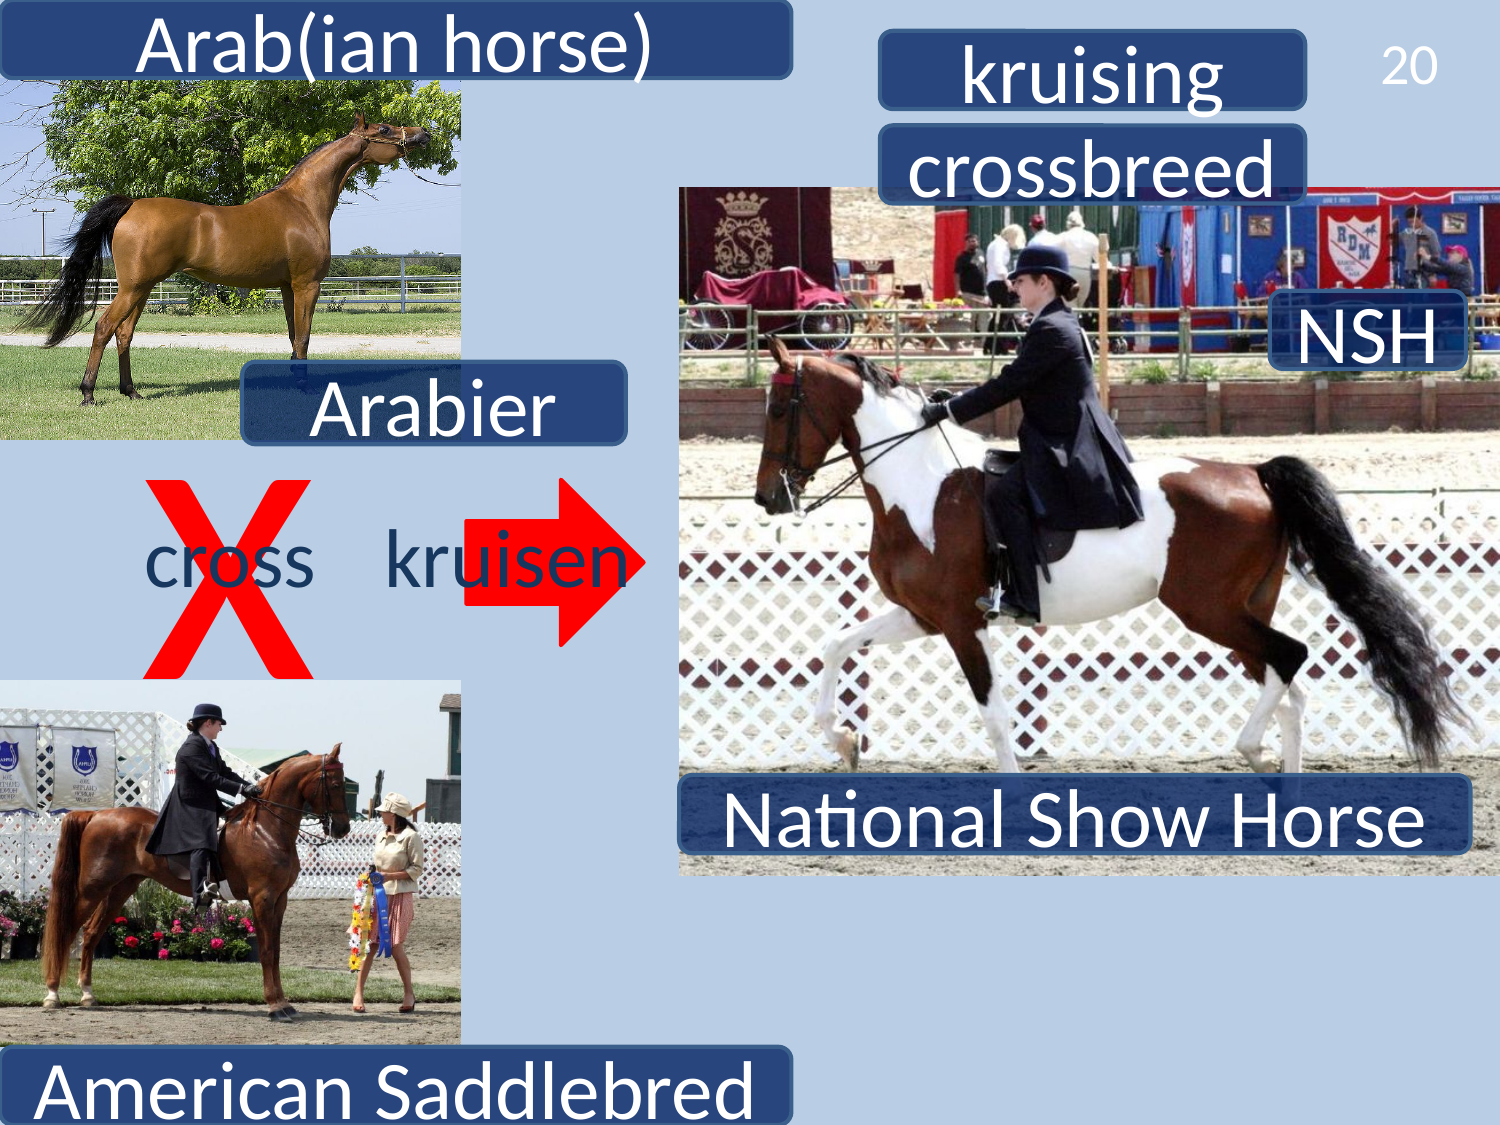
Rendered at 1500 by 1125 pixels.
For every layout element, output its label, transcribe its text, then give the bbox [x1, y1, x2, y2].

text_box x [123, 608, 313, 679]
text_box kruisen [334, 501, 673, 608]
text_box Arab(ian horse) [0, 0, 794, 81]
text_box [558, 608, 601, 648]
slide_number 20 [1328, 30, 1455, 91]
text_box kruising [877, 28, 1308, 112]
picture [678, 187, 1500, 877]
picture [0, 77, 461, 440]
text_box Arabier [463, 359, 628, 447]
text_box x [123, 449, 313, 501]
text_box [558, 477, 586, 501]
text_box crossbreed [877, 123, 1308, 186]
text_box American Saddlebred [0, 1044, 794, 1125]
picture [0, 680, 461, 1047]
text_box cross [86, 501, 351, 608]
